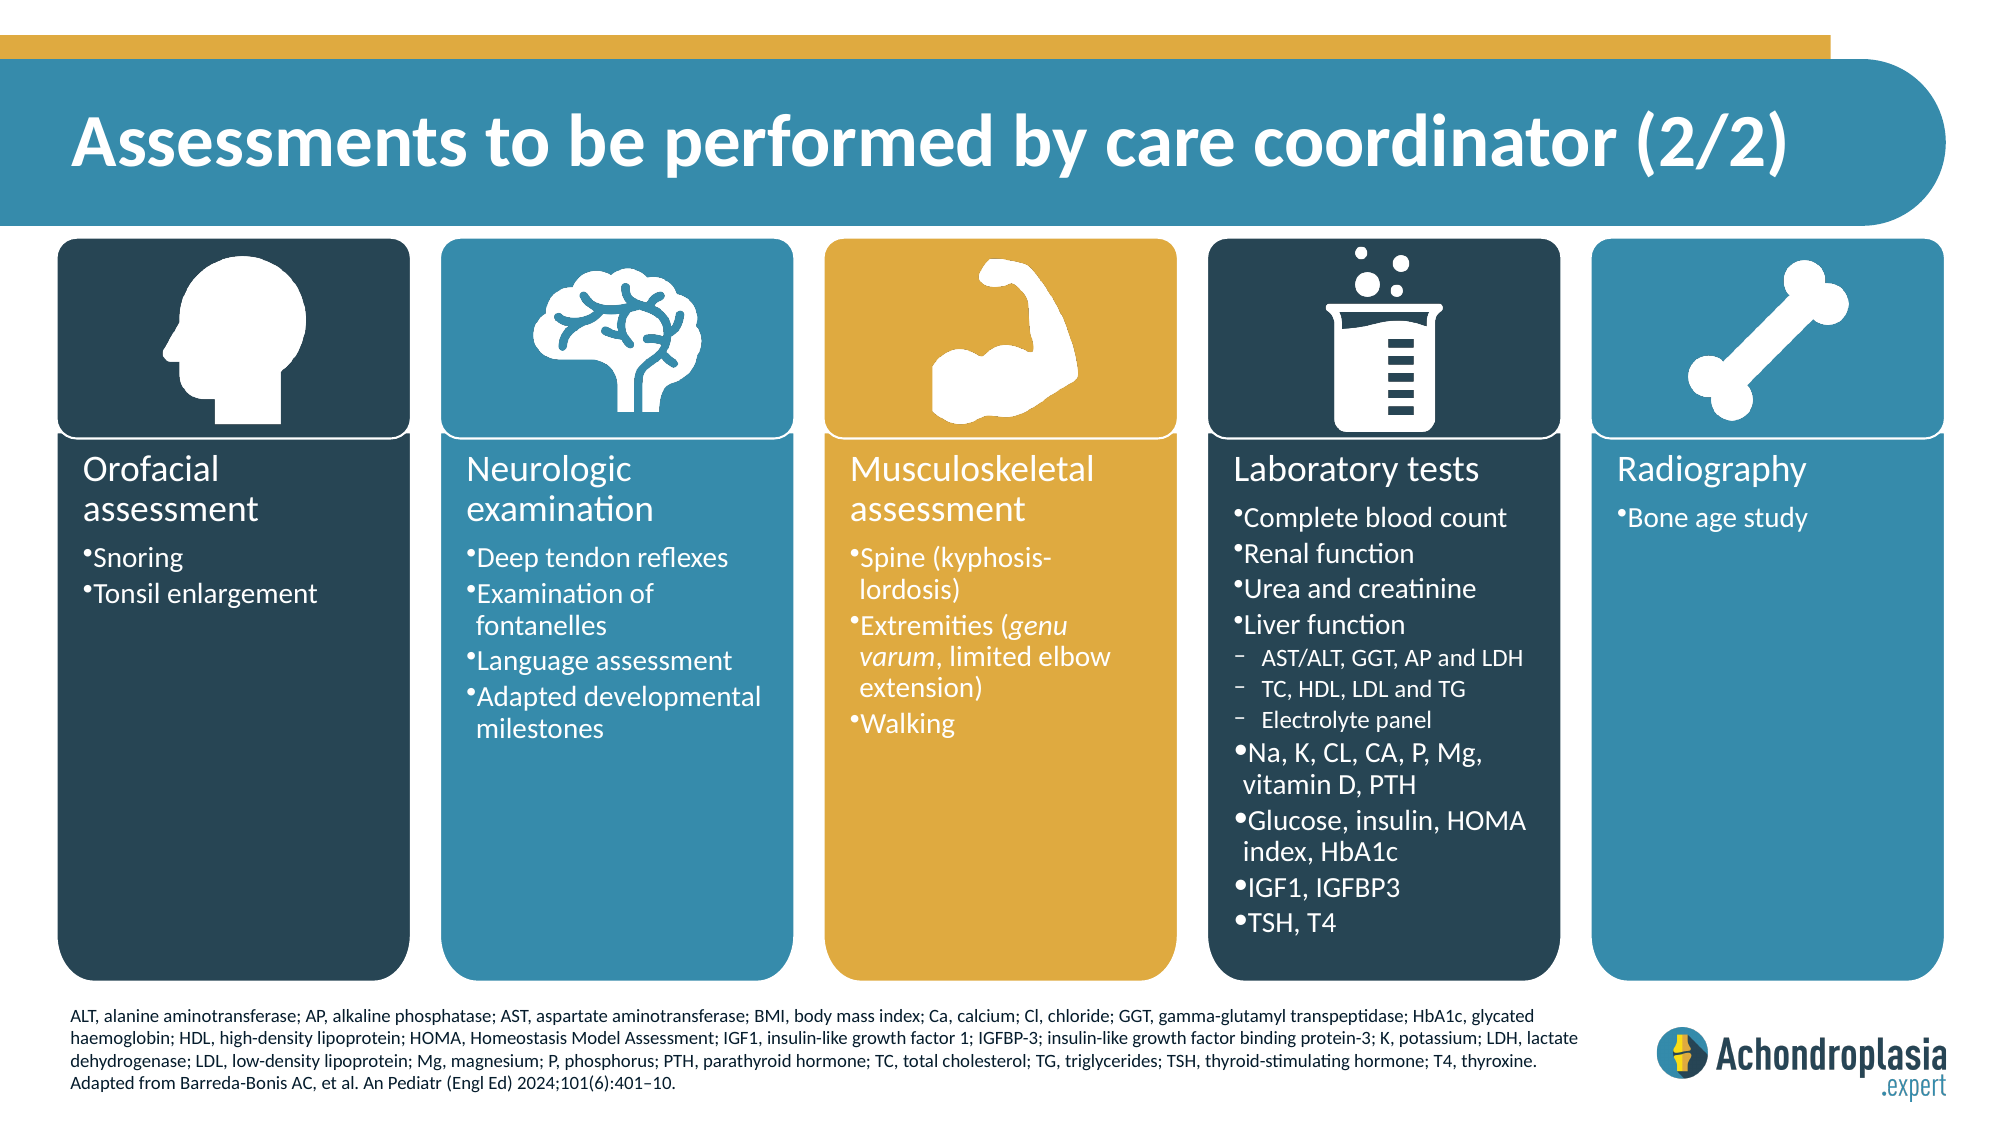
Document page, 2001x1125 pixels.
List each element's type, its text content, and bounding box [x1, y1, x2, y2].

text_box [438, 236, 796, 440]
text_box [133, 239, 335, 441]
text_box [55, 236, 412, 440]
text_box Musculoskeletal assessment Spine (kyphosis-lordosis) Extremities (genu varum, limited elbow extension) Walking [822, 431, 1179, 983]
text_box [822, 236, 1179, 440]
picture [516, 239, 718, 441]
title Assessments to be performed by care coordinator (2/2) [56, 59, 1888, 225]
footer ALT, alanine aminotransferase; AP, alkaline phosphatase; AST, aspartate aminotransferase; BMI, body mass index; Ca, calcium; Cl, chloride; GGT, gamma-glutamyl transpeptidase; HbA1c, glycated haemoglobin; HDL, high-density lipoprotein; HOMA, Homeostasis Model Assessment; IGF1, insulin-like growth factor 1; IGFBP-3; insulin-like growth factor binding protein-3; K, potassium; LDH, lactate dehydrogenase; LDL, low-density lipoprotein; Mg, magnesium; P, phosphorus; PTH, parathyroid hormone; TC, total cholesterol; TG, triglycerides; TSH, thyroid-stimulating hormone; T4, thyroxine. Adapted from Barreda-Bonis AC, et al. An Pediatr (Engl Ed) 2024;101(6):401–10. [55, 1005, 1656, 1102]
text_box Radiography Bone age study [1589, 431, 1946, 983]
text_box [1589, 236, 1946, 440]
text_box Orofacial assessment Snoring Tonsil enlargement [55, 431, 412, 983]
picture [900, 239, 1102, 441]
picture [1283, 238, 1485, 440]
text_box [1206, 236, 1563, 440]
text_box Neurologic examination Deep tendon reflexes Examination of fontanelles Language assessment Adapted developmental milestones [438, 431, 796, 983]
text_box Laboratory tests Complete blood count Renal function Urea and creatinine Liver function AST/ALT, GGT, AP and LDH TC, HDL, LDL and TG Electrolyte panel Na, K, CL, CA, P, Mg, vitamin D, PTH Glucose, insulin, HOMA index, HbA1c IGF1, IGFBP3 TSH, T4 [1206, 431, 1563, 983]
picture [1667, 239, 1869, 441]
picture [1656, 1027, 1947, 1102]
